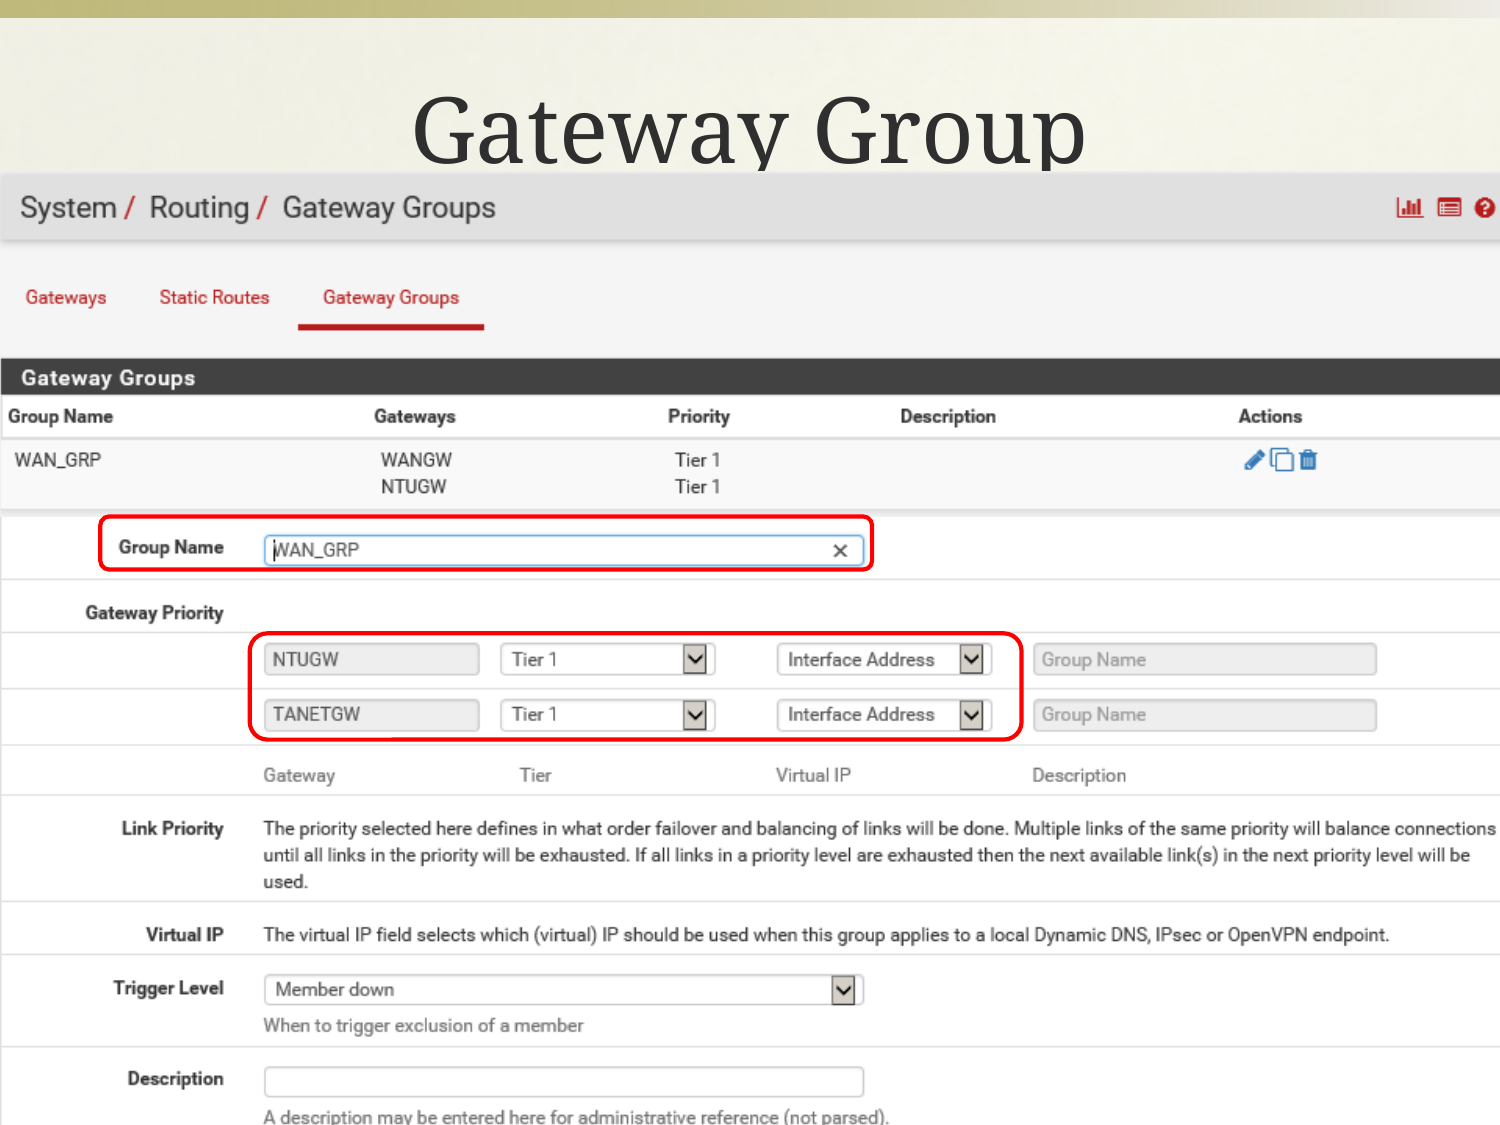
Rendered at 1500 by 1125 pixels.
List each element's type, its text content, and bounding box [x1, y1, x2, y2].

picture [0, 170, 1500, 1125]
title Gateway Group [75, 45, 1425, 170]
